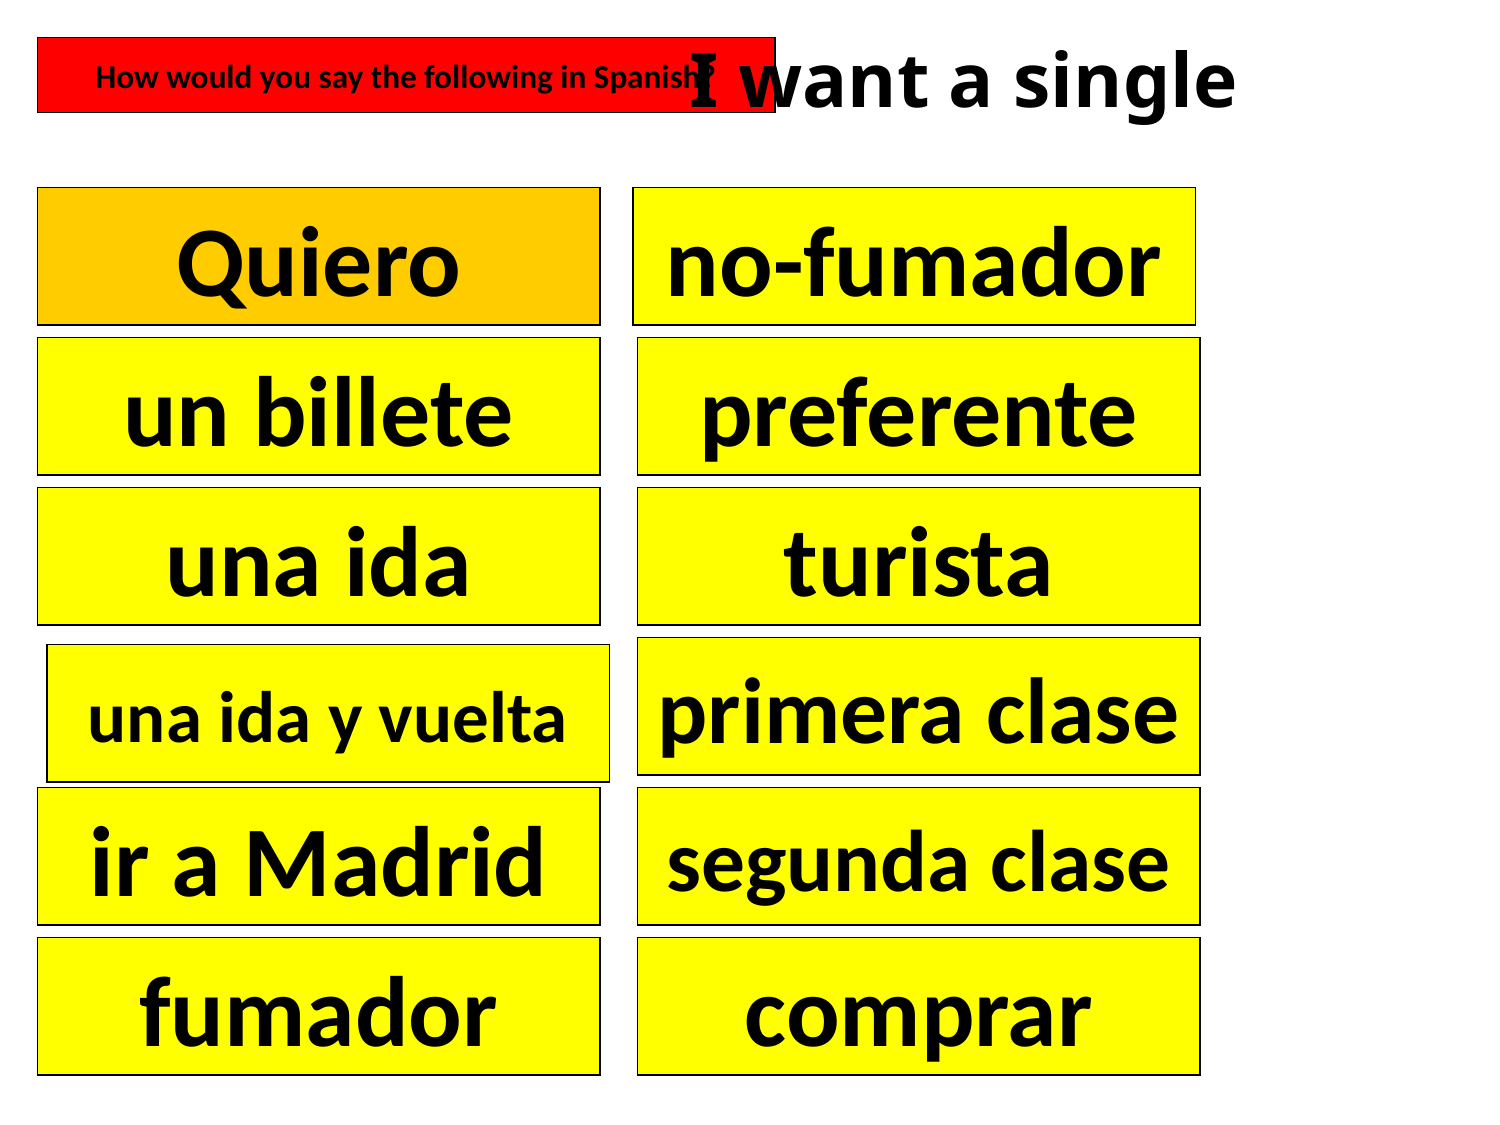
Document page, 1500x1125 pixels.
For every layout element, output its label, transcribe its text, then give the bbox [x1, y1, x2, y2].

text_box I want a single [675, 24, 1253, 130]
text_box una ida [37, 487, 600, 625]
text_box How would you say the following in Spanish? [37, 37, 675, 113]
text_box ir a Madrid [37, 787, 600, 925]
text_box Quiero [37, 187, 600, 325]
text_box segunda clase [637, 787, 1200, 925]
text_box preferente [637, 337, 1200, 475]
text_box primera clase [637, 637, 1200, 775]
text_box turista [637, 487, 1200, 625]
text_box fumador [37, 937, 600, 1075]
text_box comprar [637, 937, 1200, 1075]
text_box un billete [37, 337, 600, 475]
text_box no-fumador [632, 187, 1196, 325]
text_box una ida y vuelta [46, 644, 610, 782]
